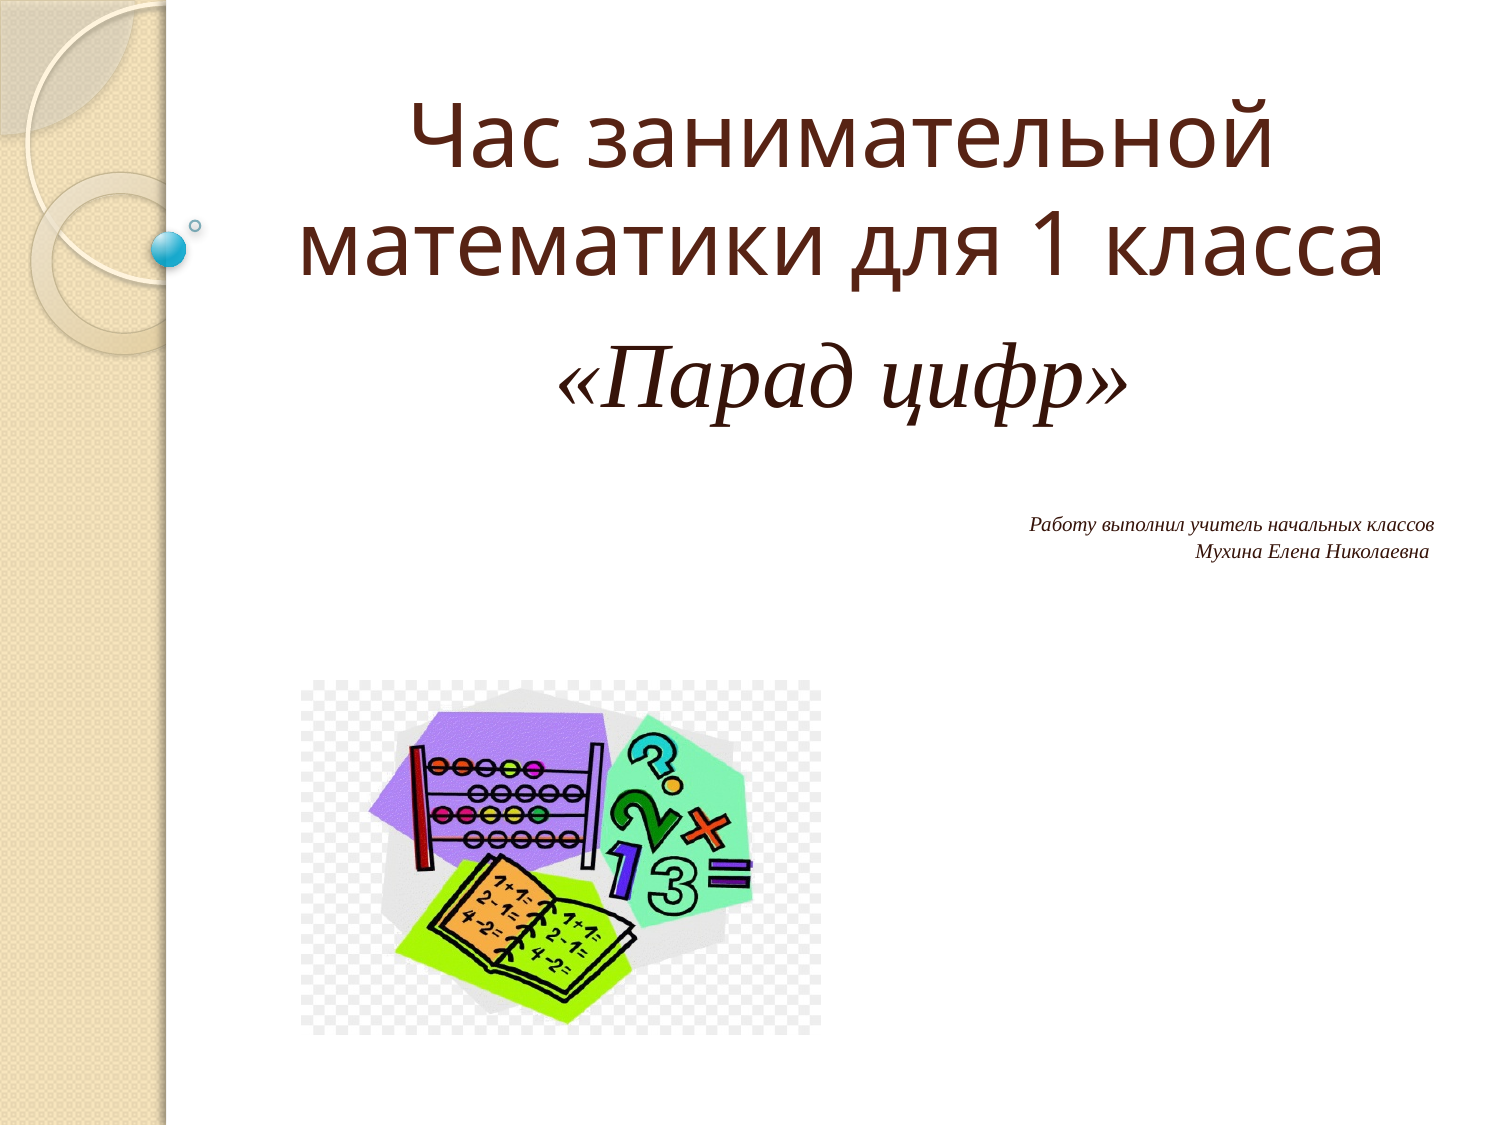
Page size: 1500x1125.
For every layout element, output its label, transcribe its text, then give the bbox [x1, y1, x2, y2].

picture [300, 680, 822, 1036]
title Час занимательной математики для 1 класса [234, 59, 1450, 301]
subtitle «Парад цифр» Работу выполнил учитель начальных классов Мухина Елена Николаевна [234, 303, 1450, 591]
